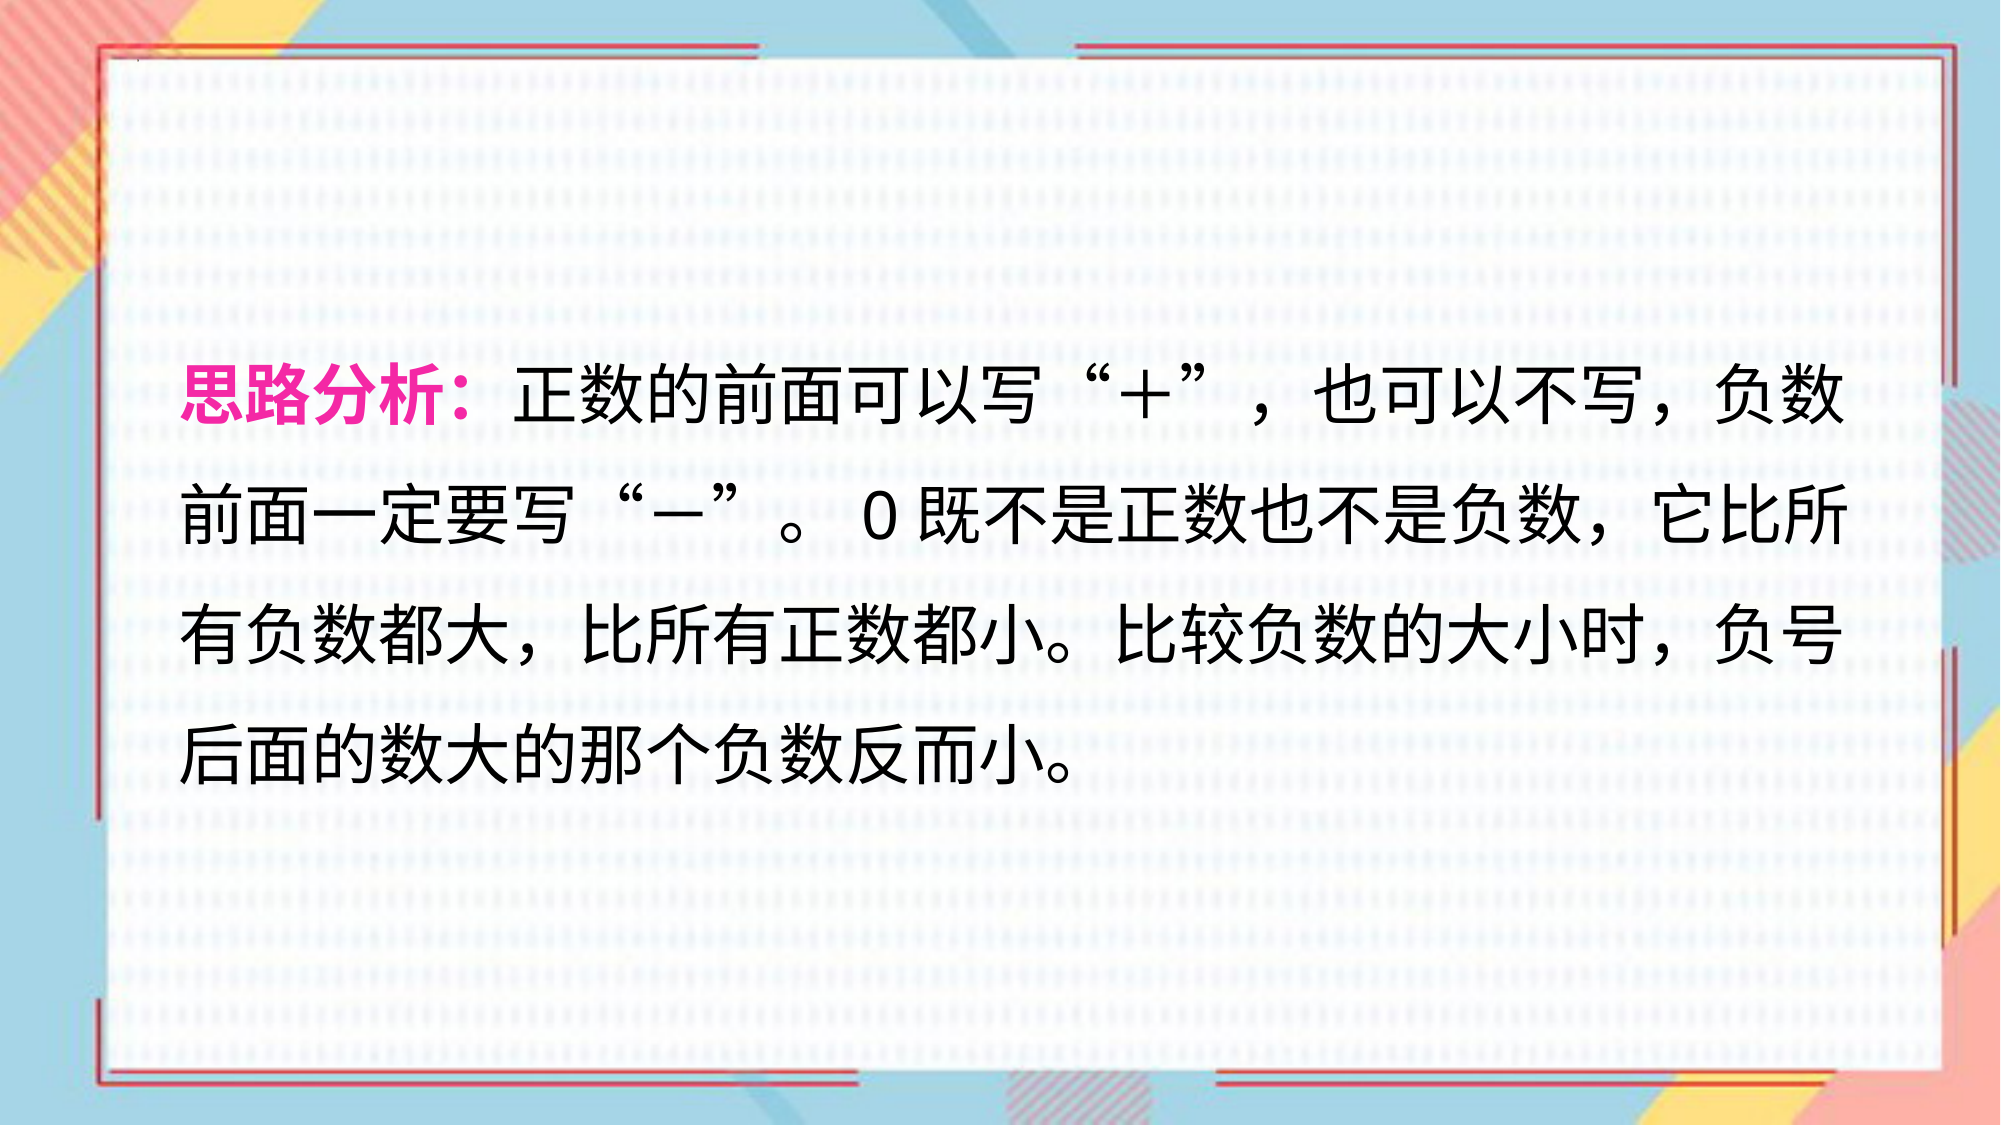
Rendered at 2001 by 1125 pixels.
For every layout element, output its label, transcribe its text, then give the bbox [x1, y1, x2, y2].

picture [0, 0, 2001, 1125]
text_box 思路分析：正数的前面可以写“＋”，也可以不写，负数前面一定要写“－”。0既不是正数也不是负数，它比所有负数都大，比所有正数都小。比较负数的大小时，负号后面的数大的那个负数反而小。 [163, 305, 1869, 801]
